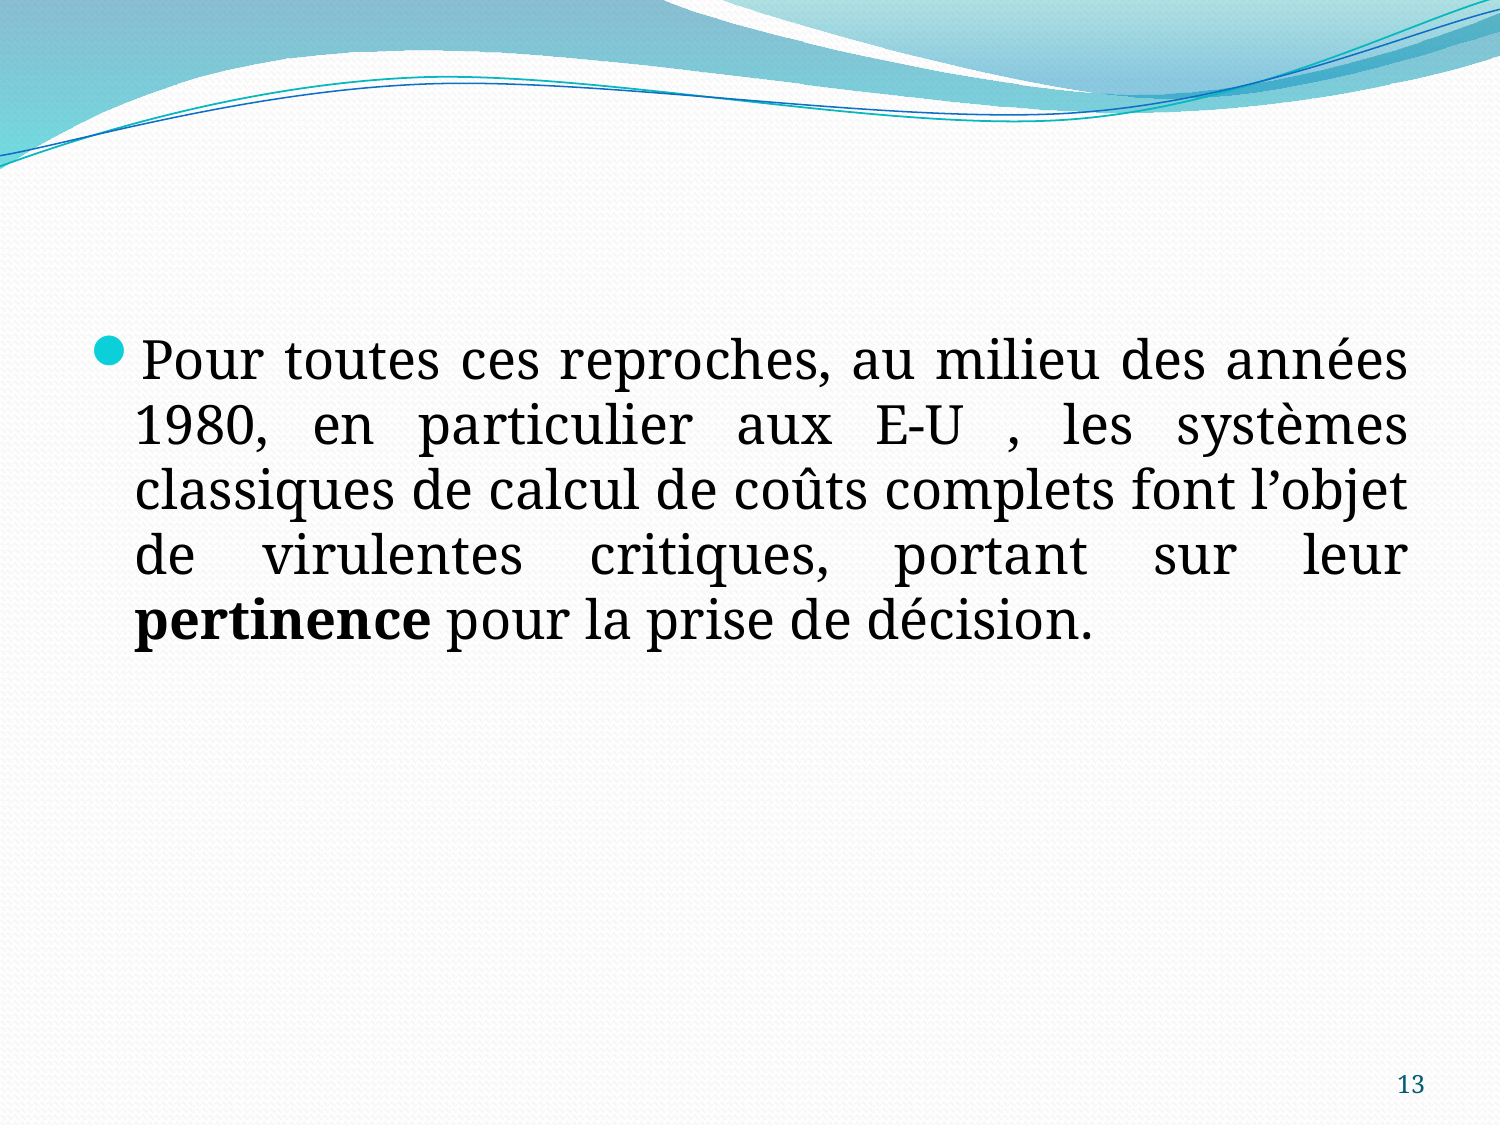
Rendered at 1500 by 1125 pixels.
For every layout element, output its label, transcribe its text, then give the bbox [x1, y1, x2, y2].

list Pour toutes ces reproches, au milieu des années 1980, en particulier aux E-U , les systèmes classiques de calcul de coûts complets font l’objet de virulentes critiques, portant sur leur pertinence pour la prise de décision. [75, 317, 1425, 1038]
slide_number 13 [1299, 1042, 1425, 1103]
